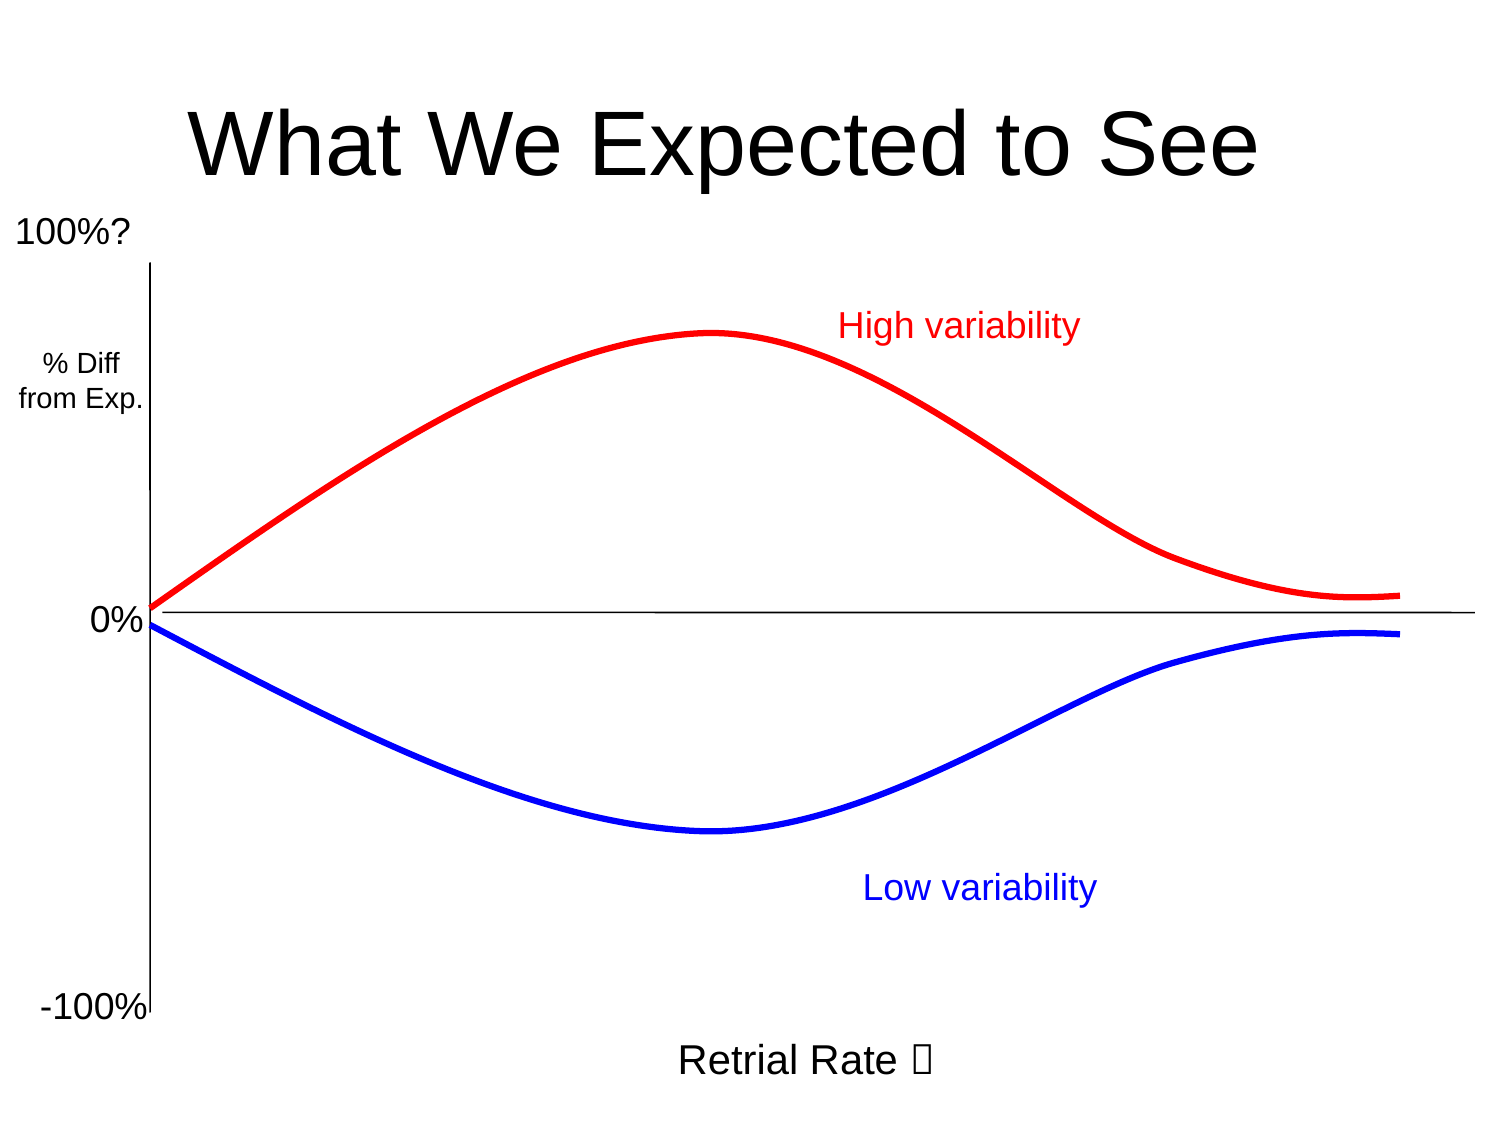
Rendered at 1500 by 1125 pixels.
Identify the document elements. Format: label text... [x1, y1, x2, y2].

text_box % Diff from Exp. [0, 337, 163, 423]
title What We Expected to See [24, 44, 1426, 233]
text_box [150, 624, 1401, 832]
text_box Retrial Rate  [150, 1025, 1463, 1090]
text_box [150, 332, 1401, 609]
text_box Low variability [847, 855, 1113, 916]
text_box -100% [24, 974, 275, 1035]
text_box 0% [74, 587, 163, 648]
text_box 100%? [0, 199, 175, 260]
text_box High variability [822, 293, 1096, 354]
